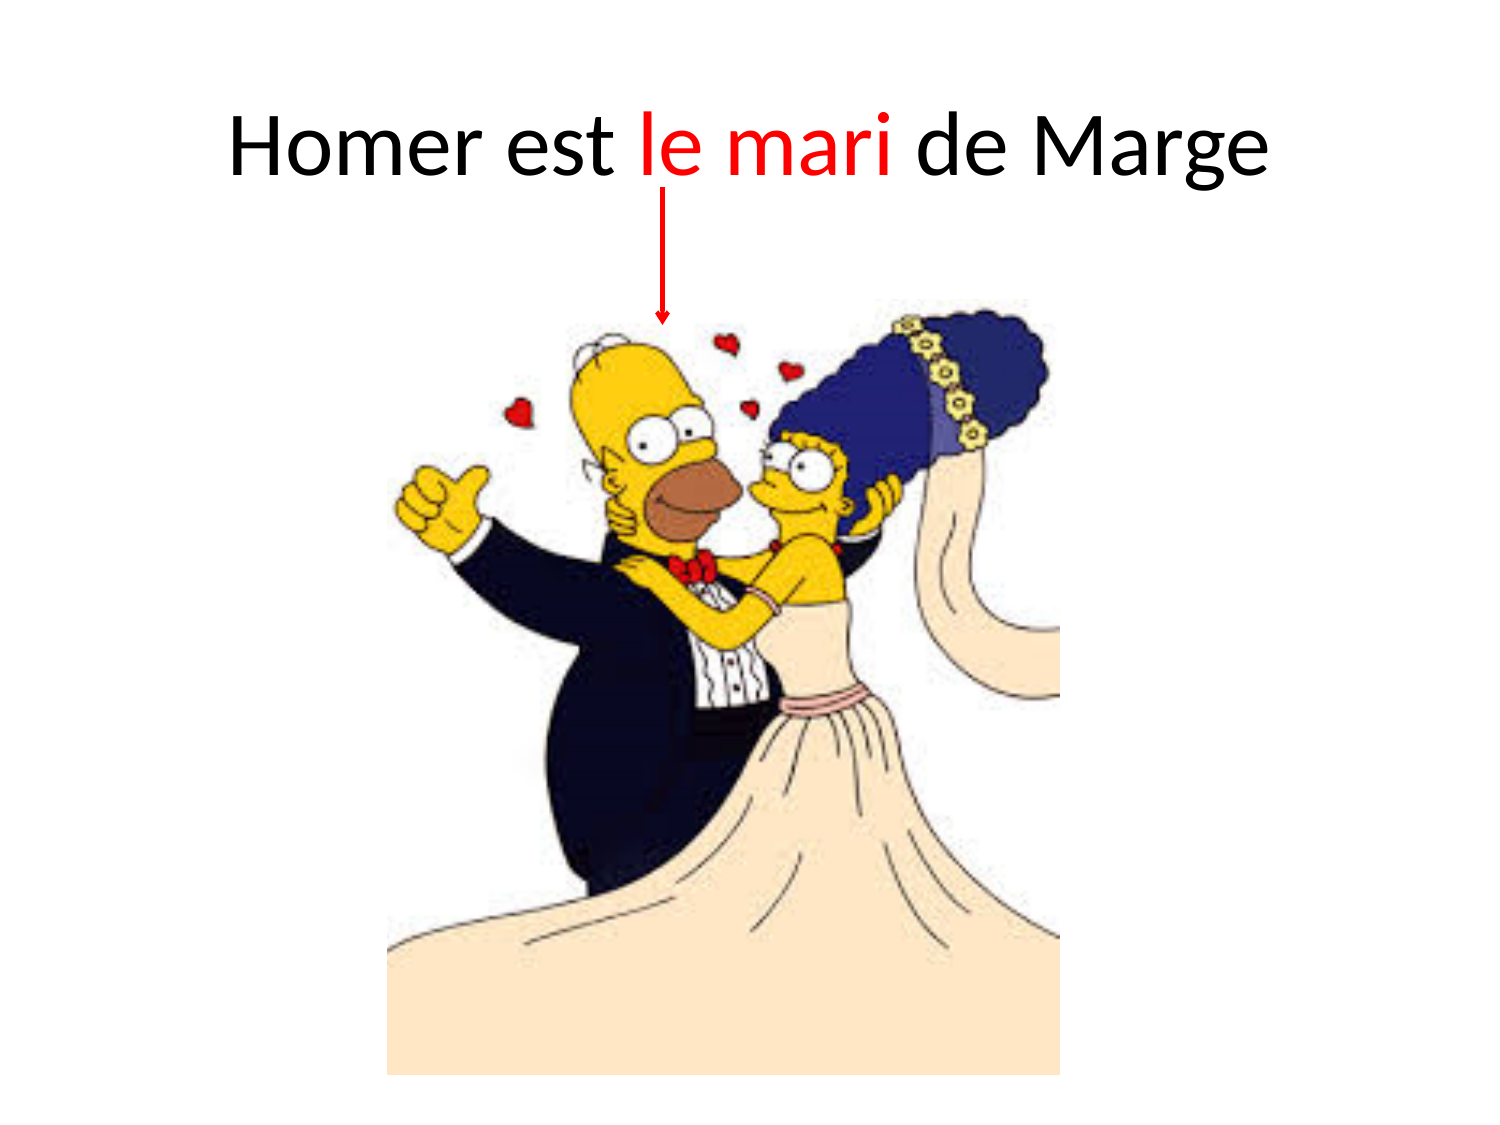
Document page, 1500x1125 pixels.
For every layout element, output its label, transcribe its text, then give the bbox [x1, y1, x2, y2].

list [387, 299, 1060, 1075]
title Homer est le mari de Marge [75, 45, 1425, 233]
